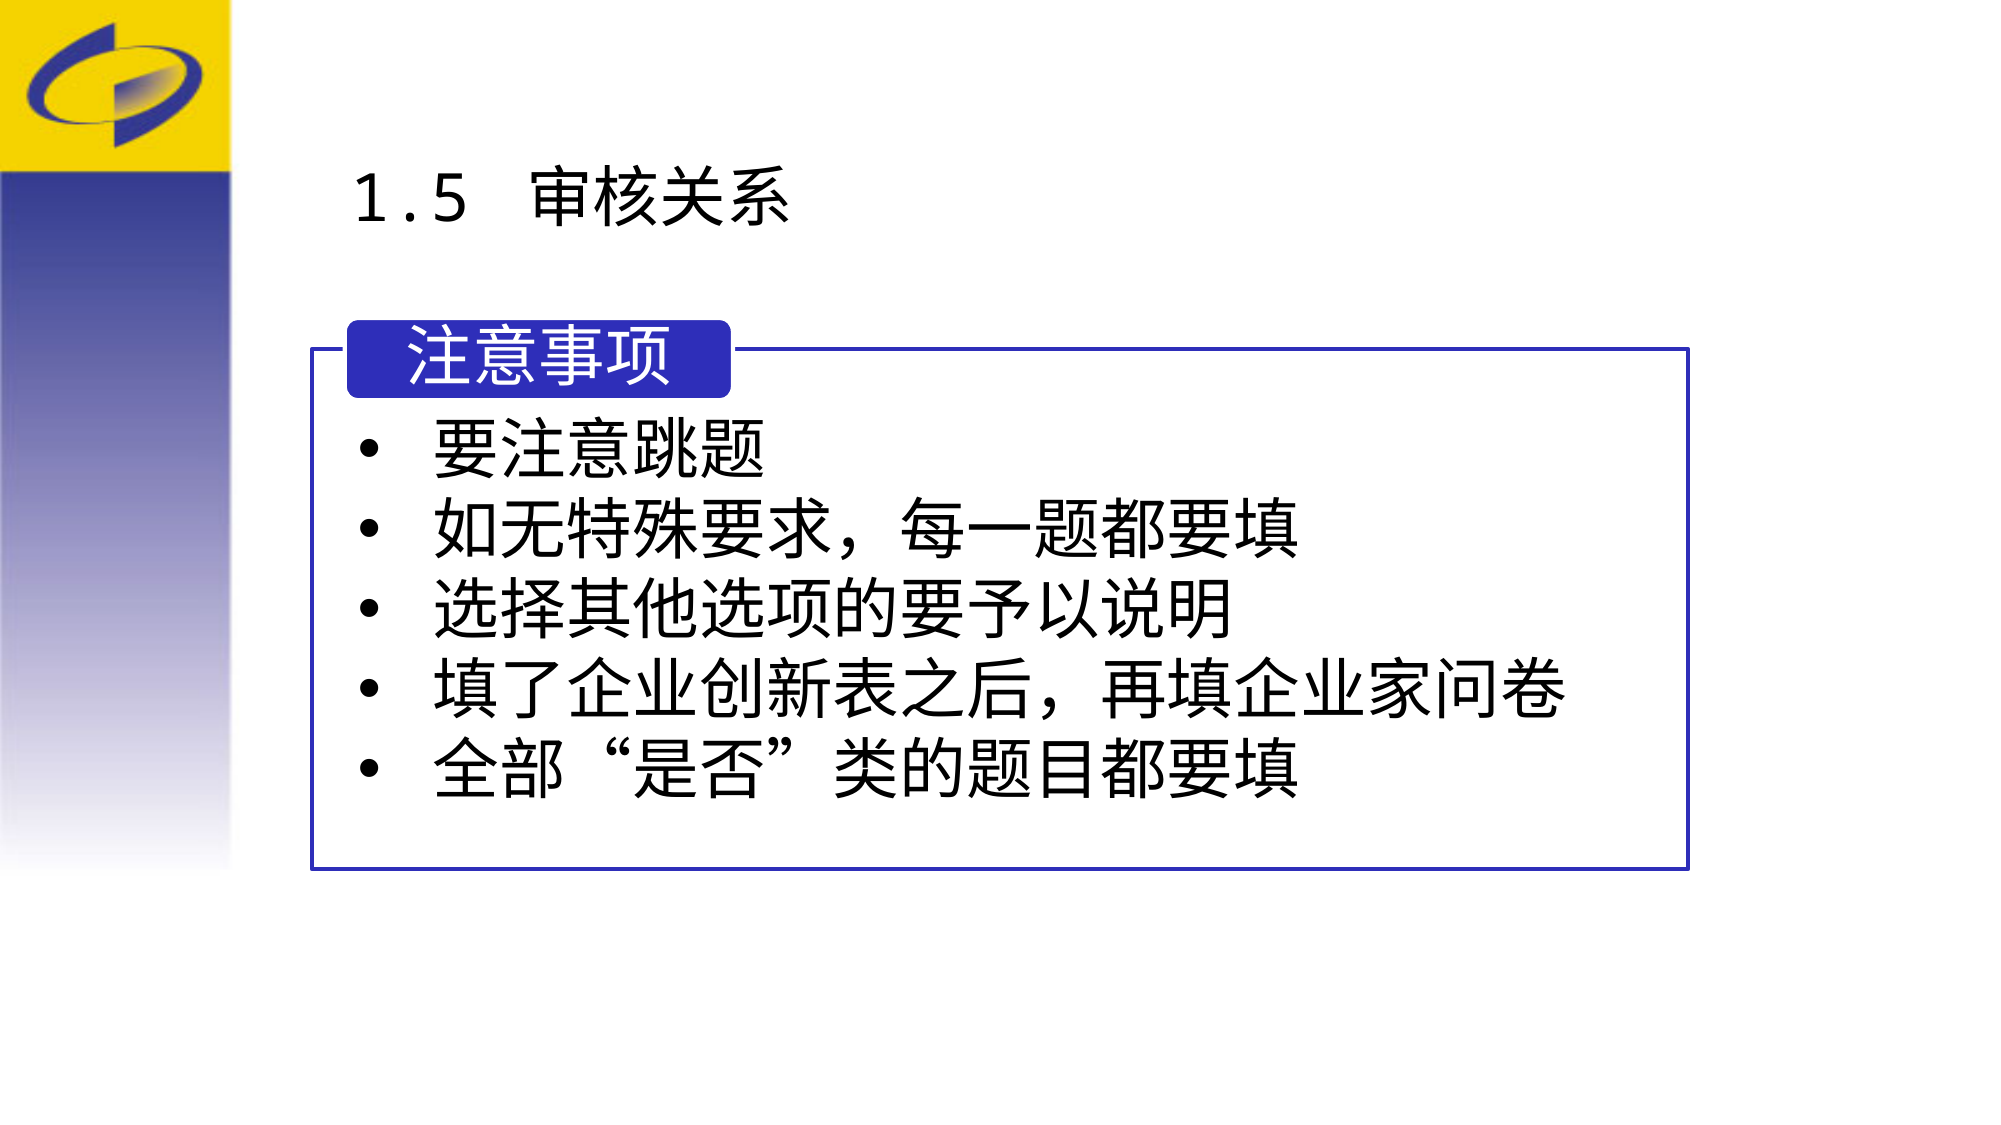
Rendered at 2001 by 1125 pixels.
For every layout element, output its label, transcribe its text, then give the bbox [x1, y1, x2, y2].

text_box 要注意跳题 如无特殊要求，每一题都要填 选择其他选项的要予以说明 填了企业创新表之后，再填企业家问卷 全部“是否”类的题目都要填 [310, 347, 1690, 871]
text_box 1.5 审核关系 [255, 146, 1873, 233]
picture [0, 0, 2000, 1125]
text_box 注意事项 [342, 315, 736, 403]
